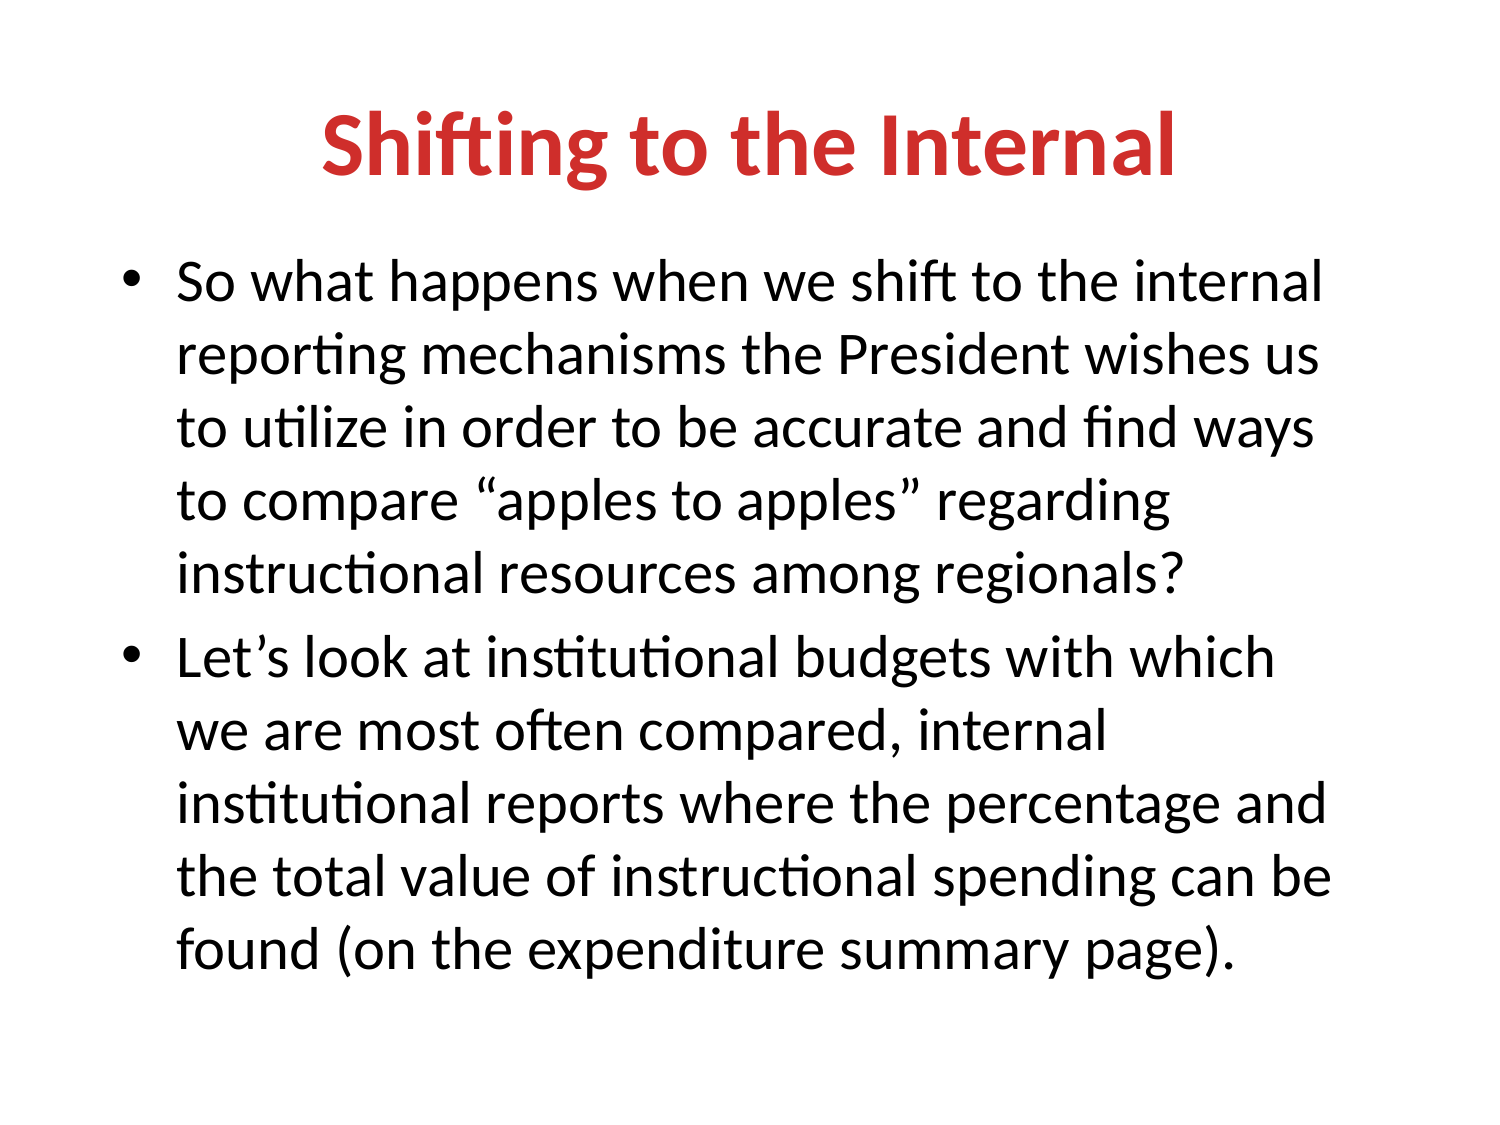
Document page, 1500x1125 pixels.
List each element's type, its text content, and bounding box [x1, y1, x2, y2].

title Shifting to the Internal [75, 45, 1425, 233]
list So what happens when we shift to the internal reporting mechanisms the President wishes us to utilize in order to be accurate and find ways to compare “apples to apples” regarding instructional resources among regionals? Let’s look at institutional budgets with which we are most often compared, internal institutional reports where the percentage and the total value of instructional spending can be found (on the expenditure summary page). [106, 233, 1357, 1003]
